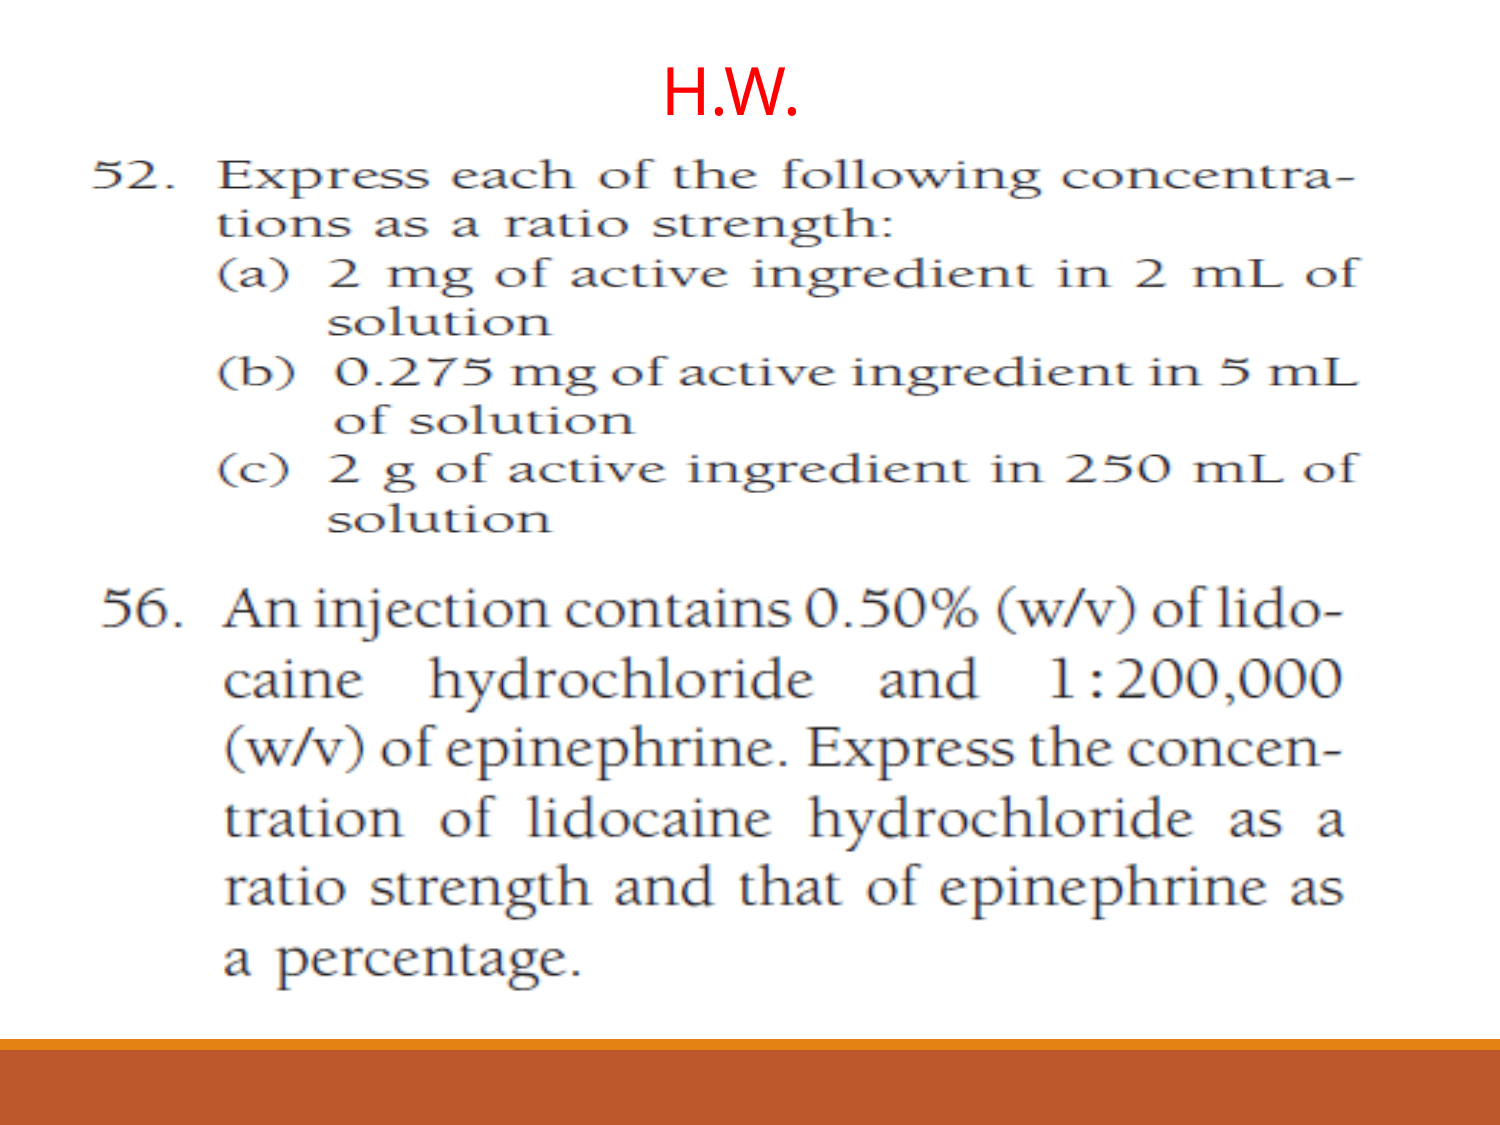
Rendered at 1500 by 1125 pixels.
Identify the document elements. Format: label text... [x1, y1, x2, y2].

picture [61, 561, 1426, 1013]
picture [36, 149, 1426, 551]
text_box H.W. [525, 41, 938, 137]
